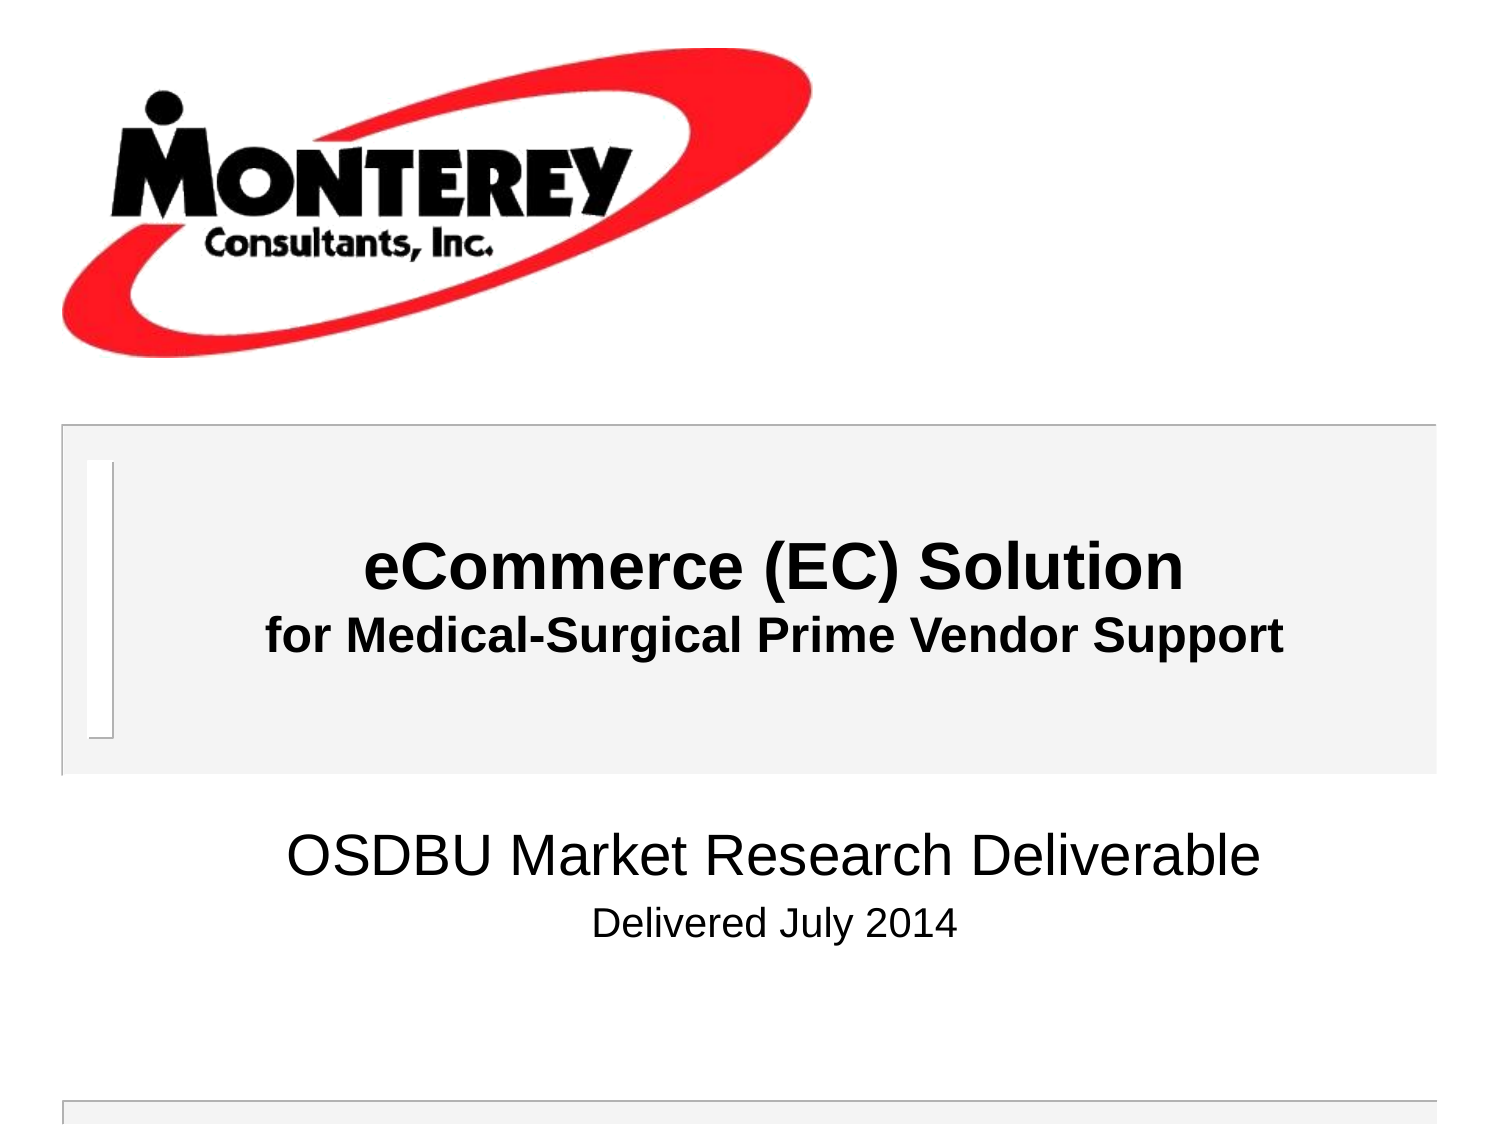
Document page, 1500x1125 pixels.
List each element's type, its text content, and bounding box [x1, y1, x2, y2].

picture [62, 48, 813, 358]
title eCommerce (EC) Solution for Medical-Surgical Prime Vendor Support [137, 498, 1413, 687]
subtitle OSDBU Market Research Deliverable Delivered July 2014 [185, 812, 1365, 951]
